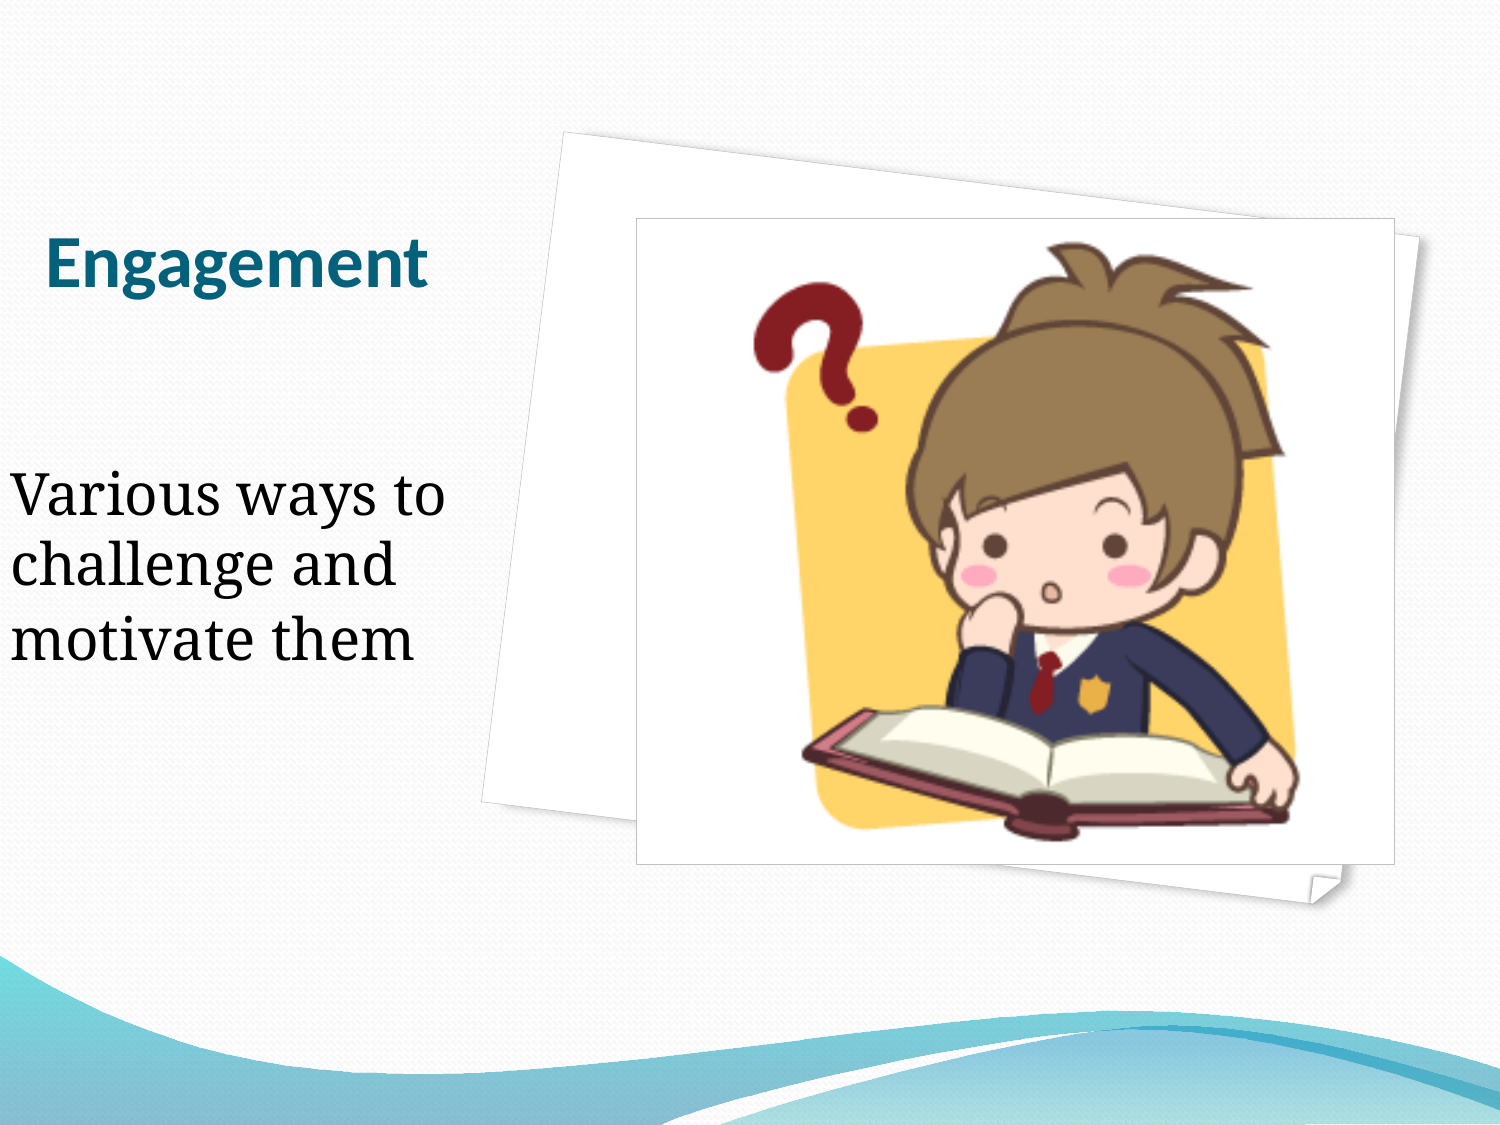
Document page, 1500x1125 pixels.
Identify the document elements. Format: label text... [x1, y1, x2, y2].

list Various ways to challenge and motivate them [0, 450, 525, 825]
title Engagement [37, 50, 575, 310]
picture [636, 218, 1395, 865]
